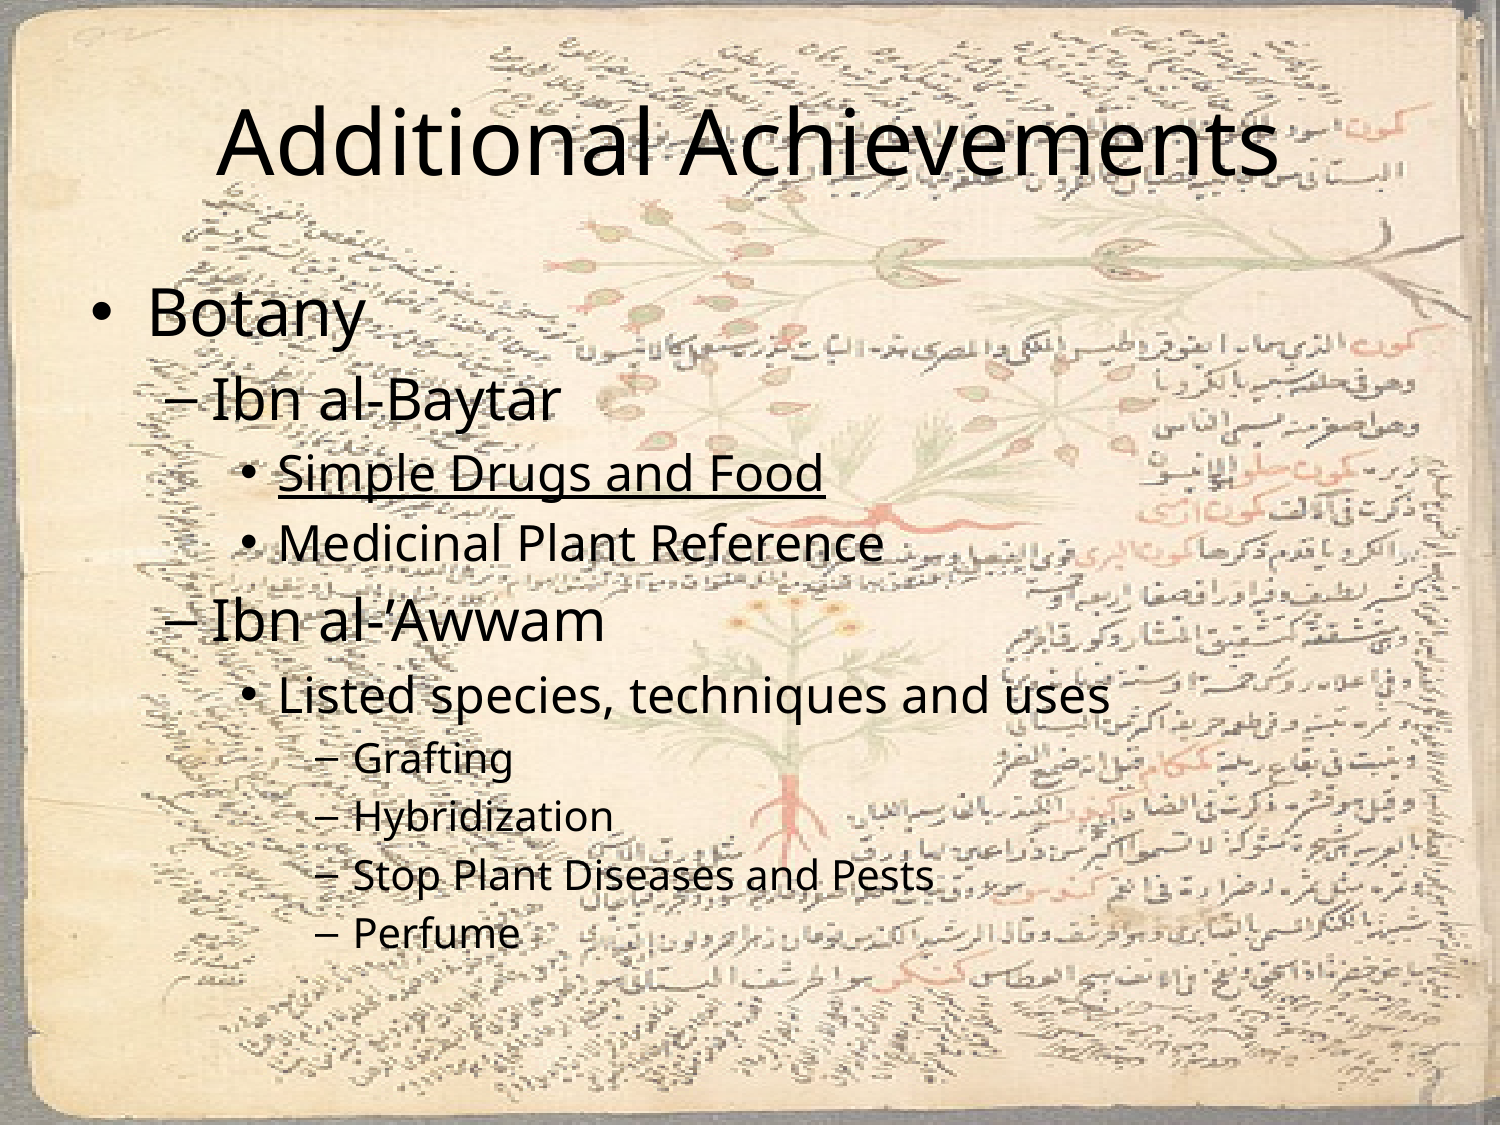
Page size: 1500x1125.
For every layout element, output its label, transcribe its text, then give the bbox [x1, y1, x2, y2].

list Botany Ibn al-Baytar Simple Drugs and Food Medicinal Plant Reference Ibn al-’Awwam Listed species, techniques and uses Grafting Hybridization Stop Plant Diseases and Pests Perfume [75, 262, 1425, 1005]
title Additional Achievements [75, 45, 1425, 233]
